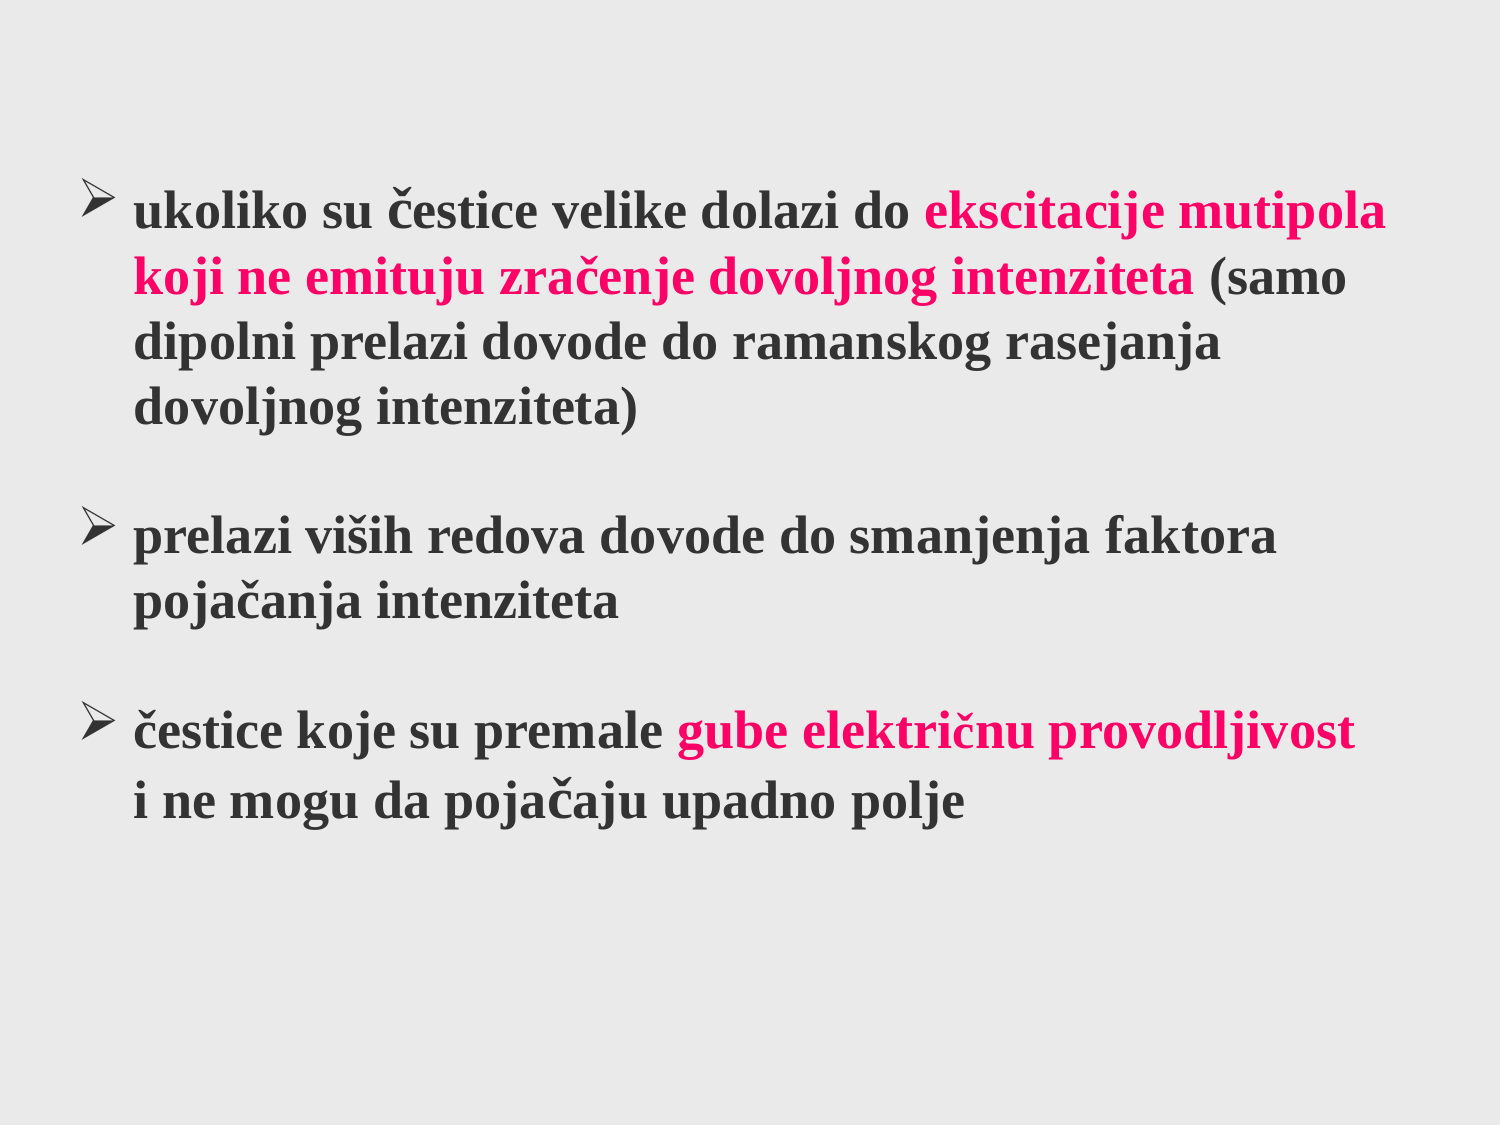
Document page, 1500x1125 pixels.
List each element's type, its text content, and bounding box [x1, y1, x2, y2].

list ukoliko su čestice velike dolazi do ekscitacije mutipola koji ne emituju zračenje dovoljnog intenziteta (samo dipolni prelazi dovode do ramanskog rasejanja dovoljnog intenziteta) prelazi viših redova dovode do smanjenja faktora pojačanja intenziteta čestice koje su premale gube električnu provodljivost i ne mogu da pojačaju upadno polje [62, 162, 1413, 813]
